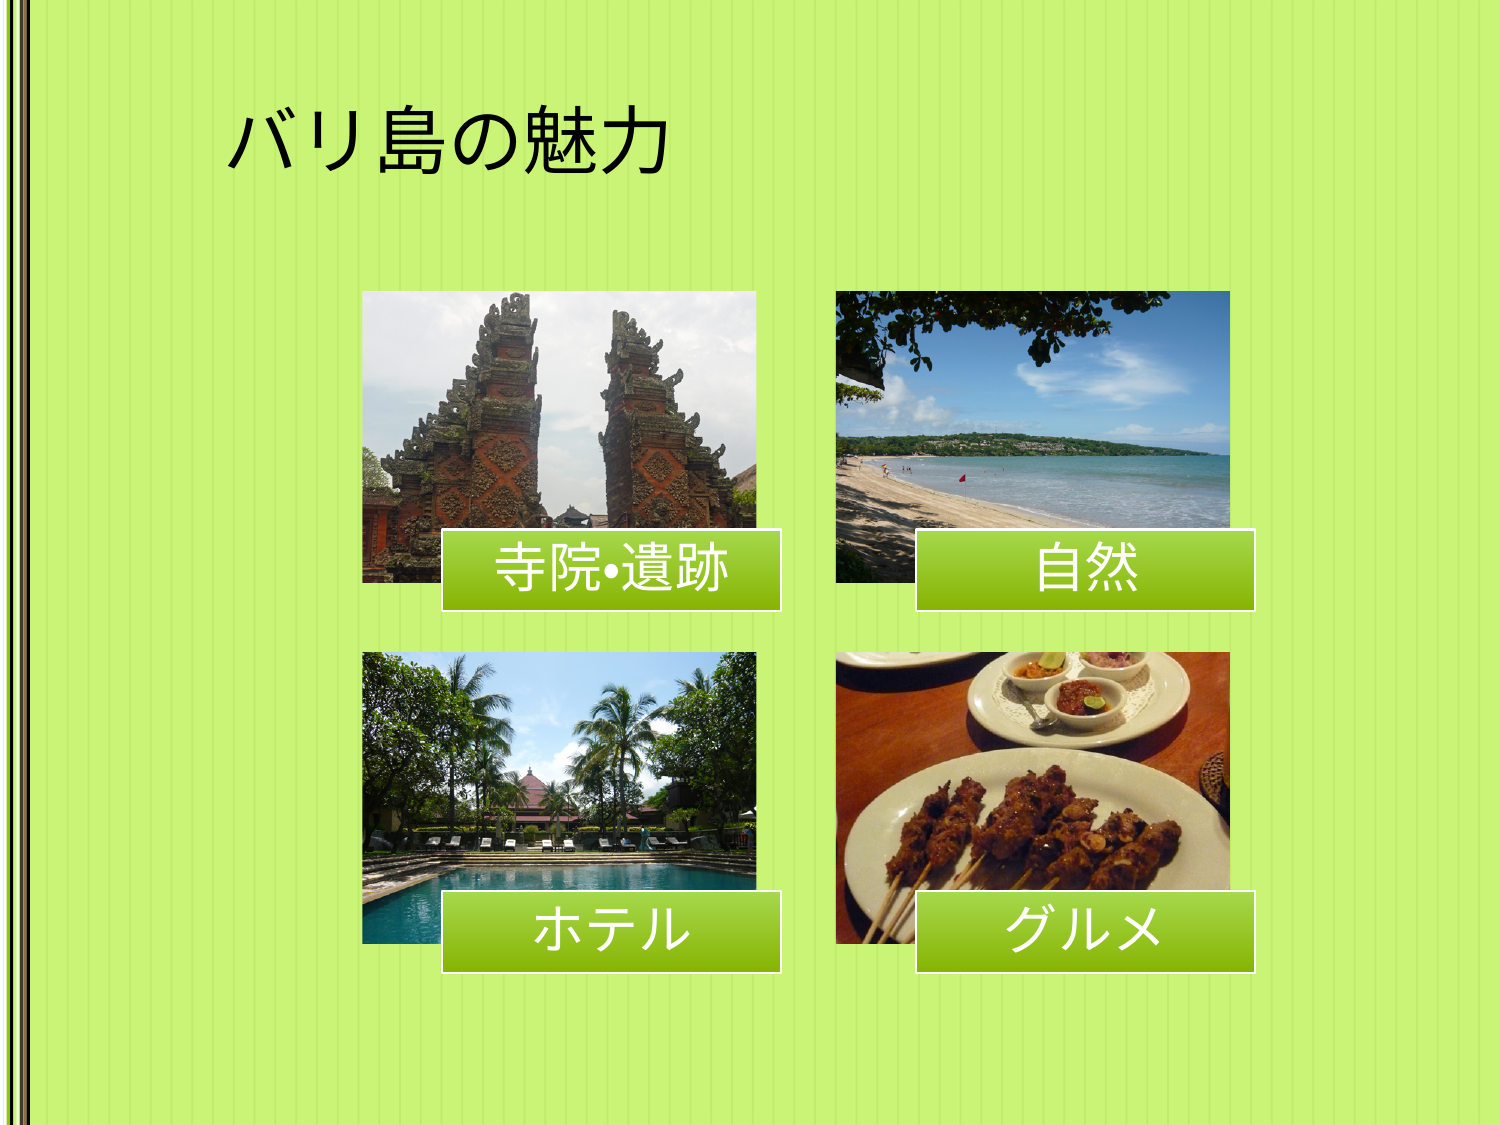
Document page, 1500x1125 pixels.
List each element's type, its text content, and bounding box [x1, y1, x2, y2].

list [216, 284, 1402, 980]
title バリ島の魅力 [193, 45, 1424, 233]
